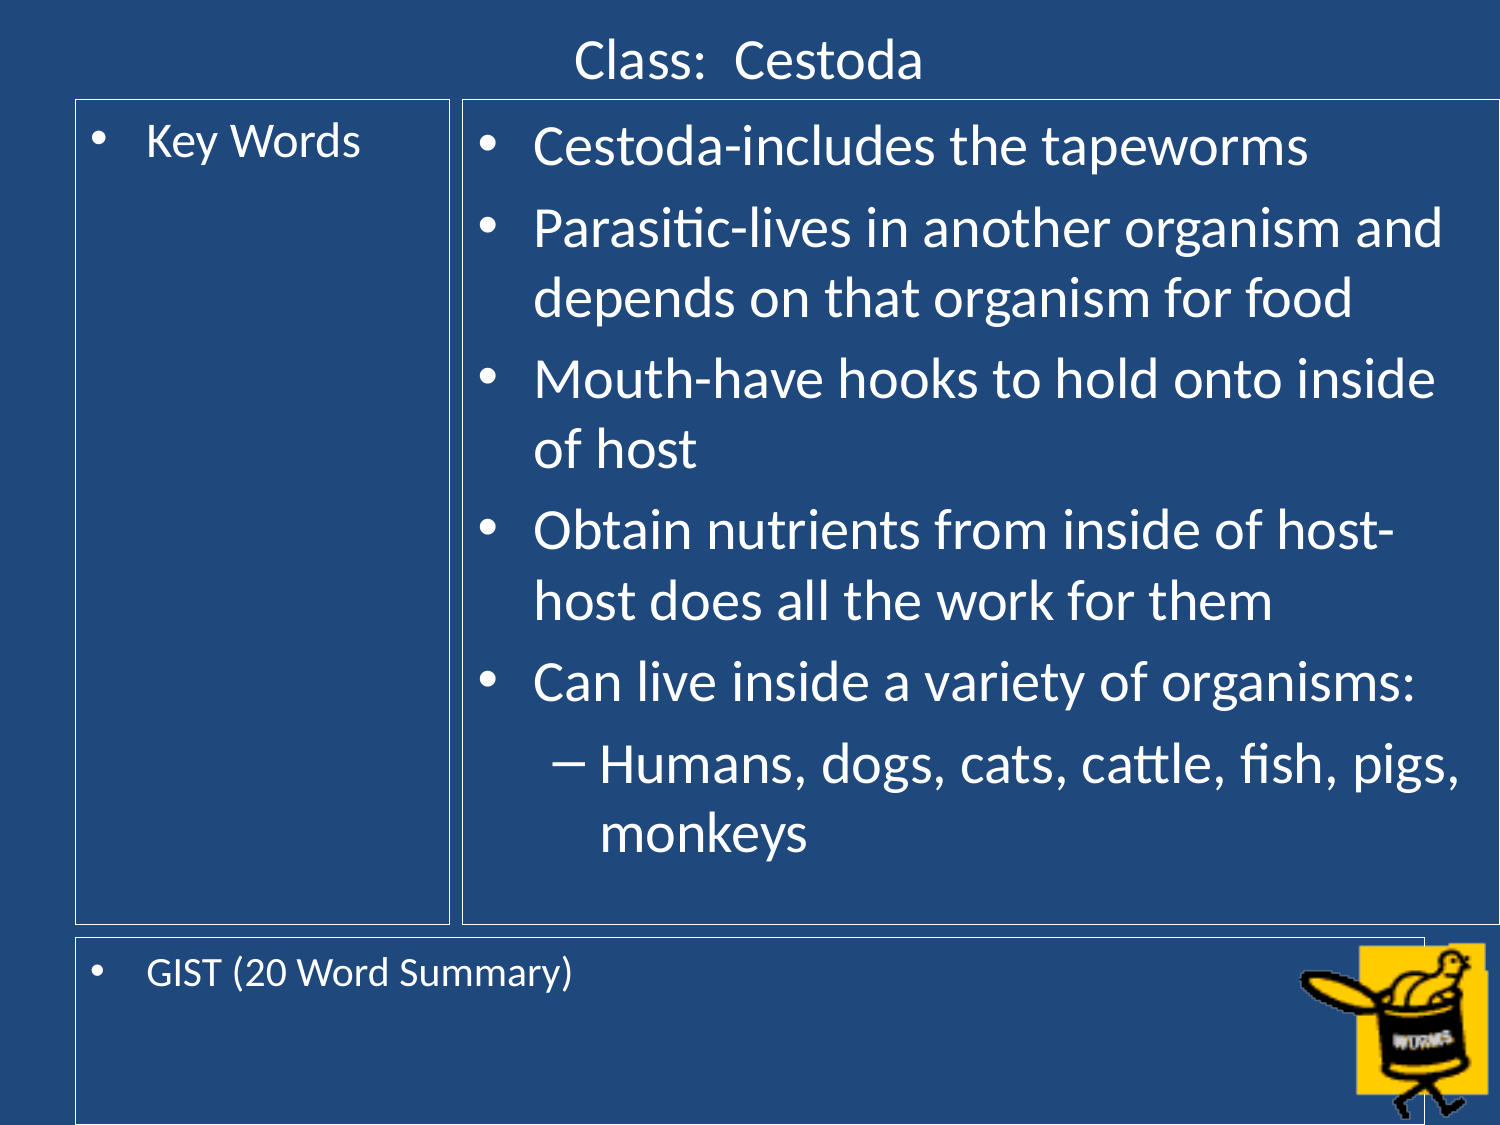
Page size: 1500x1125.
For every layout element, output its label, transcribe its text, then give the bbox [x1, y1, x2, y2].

title Class: Cestoda [75, 0, 1425, 113]
list Cestoda-includes the tapeworms Parasitic-lives in another organism and depends on that organism for food Mouth-have hooks to hold onto inside of host Obtain nutrients from inside of host-host does all the work for them Can live inside a variety of organisms: Humans, dogs, cats, cattle, fish, pigs, monkeys [462, 99, 1500, 925]
picture [1299, 912, 1500, 1125]
list Key Words [75, 99, 450, 925]
list GIST (20 Word Summary) [75, 937, 1294, 1125]
